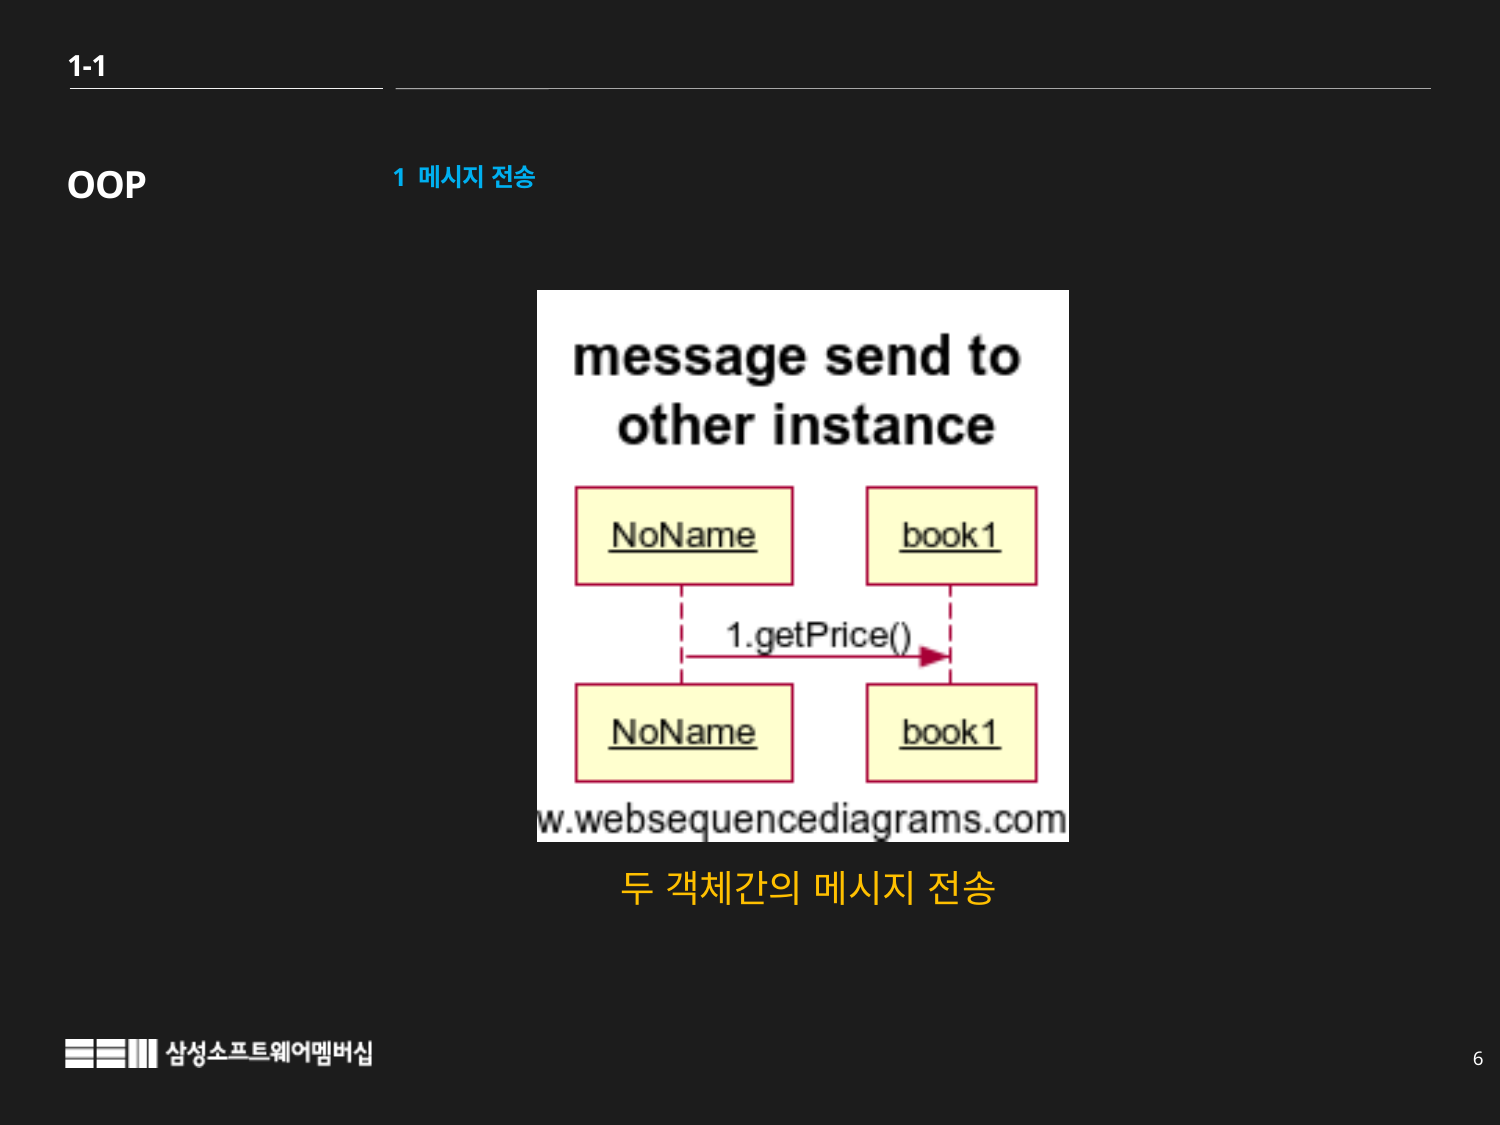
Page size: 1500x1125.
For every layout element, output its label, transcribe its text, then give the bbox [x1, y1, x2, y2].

text_box 6 [1377, 1039, 1499, 1080]
text_box 1-1 [52, 39, 123, 90]
picture [537, 290, 1070, 842]
text_box OOP [51, 149, 338, 214]
picture [64, 1039, 375, 1068]
text_box 두 객체간의 메시지 전송 [605, 857, 1012, 918]
text_box 1 메시지 전송 [377, 154, 803, 199]
